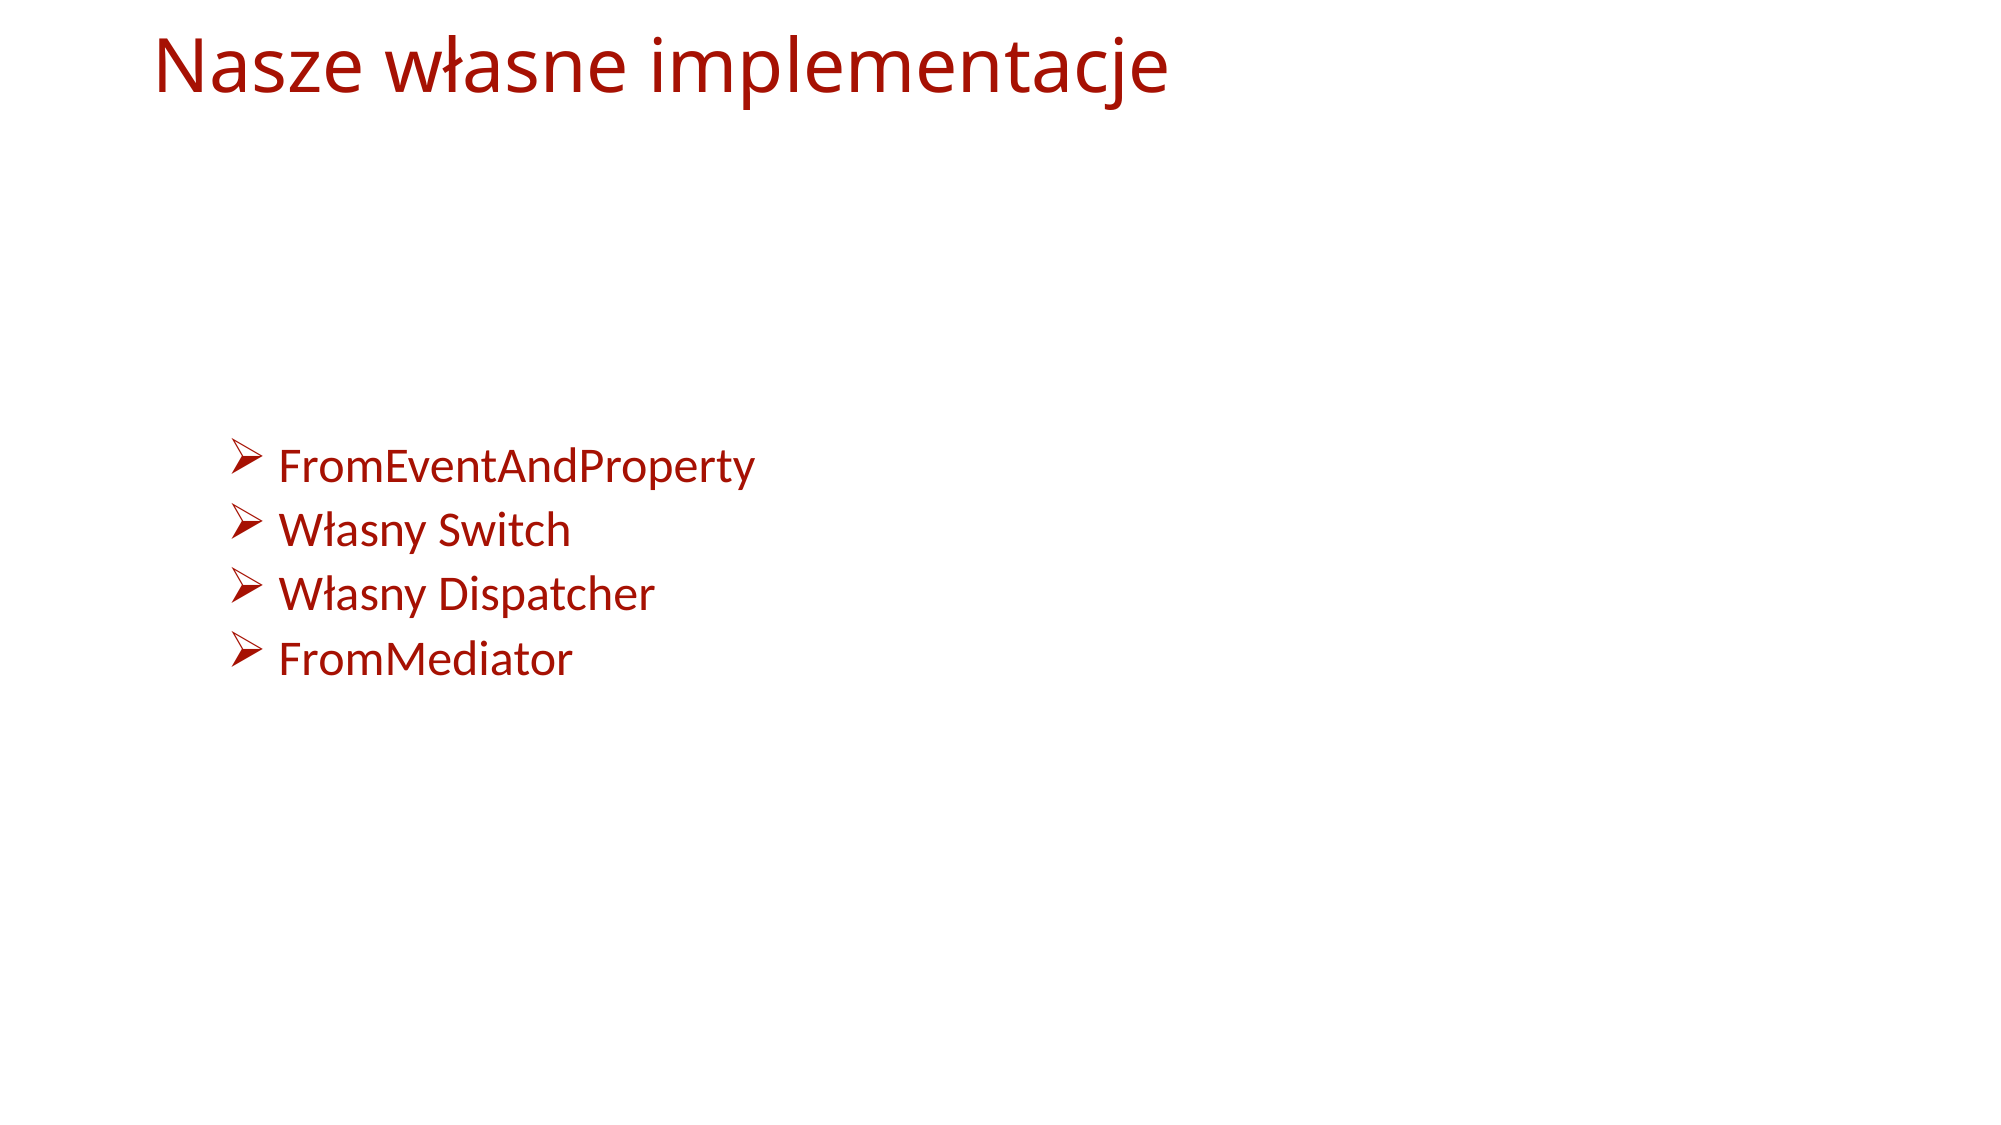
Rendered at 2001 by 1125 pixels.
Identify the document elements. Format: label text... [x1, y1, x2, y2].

title Nasze własne implementacje [137, 3, 1863, 135]
list FromEventAndProperty Własny Switch Własny Dispatcher FromMediator [137, 205, 1863, 920]
